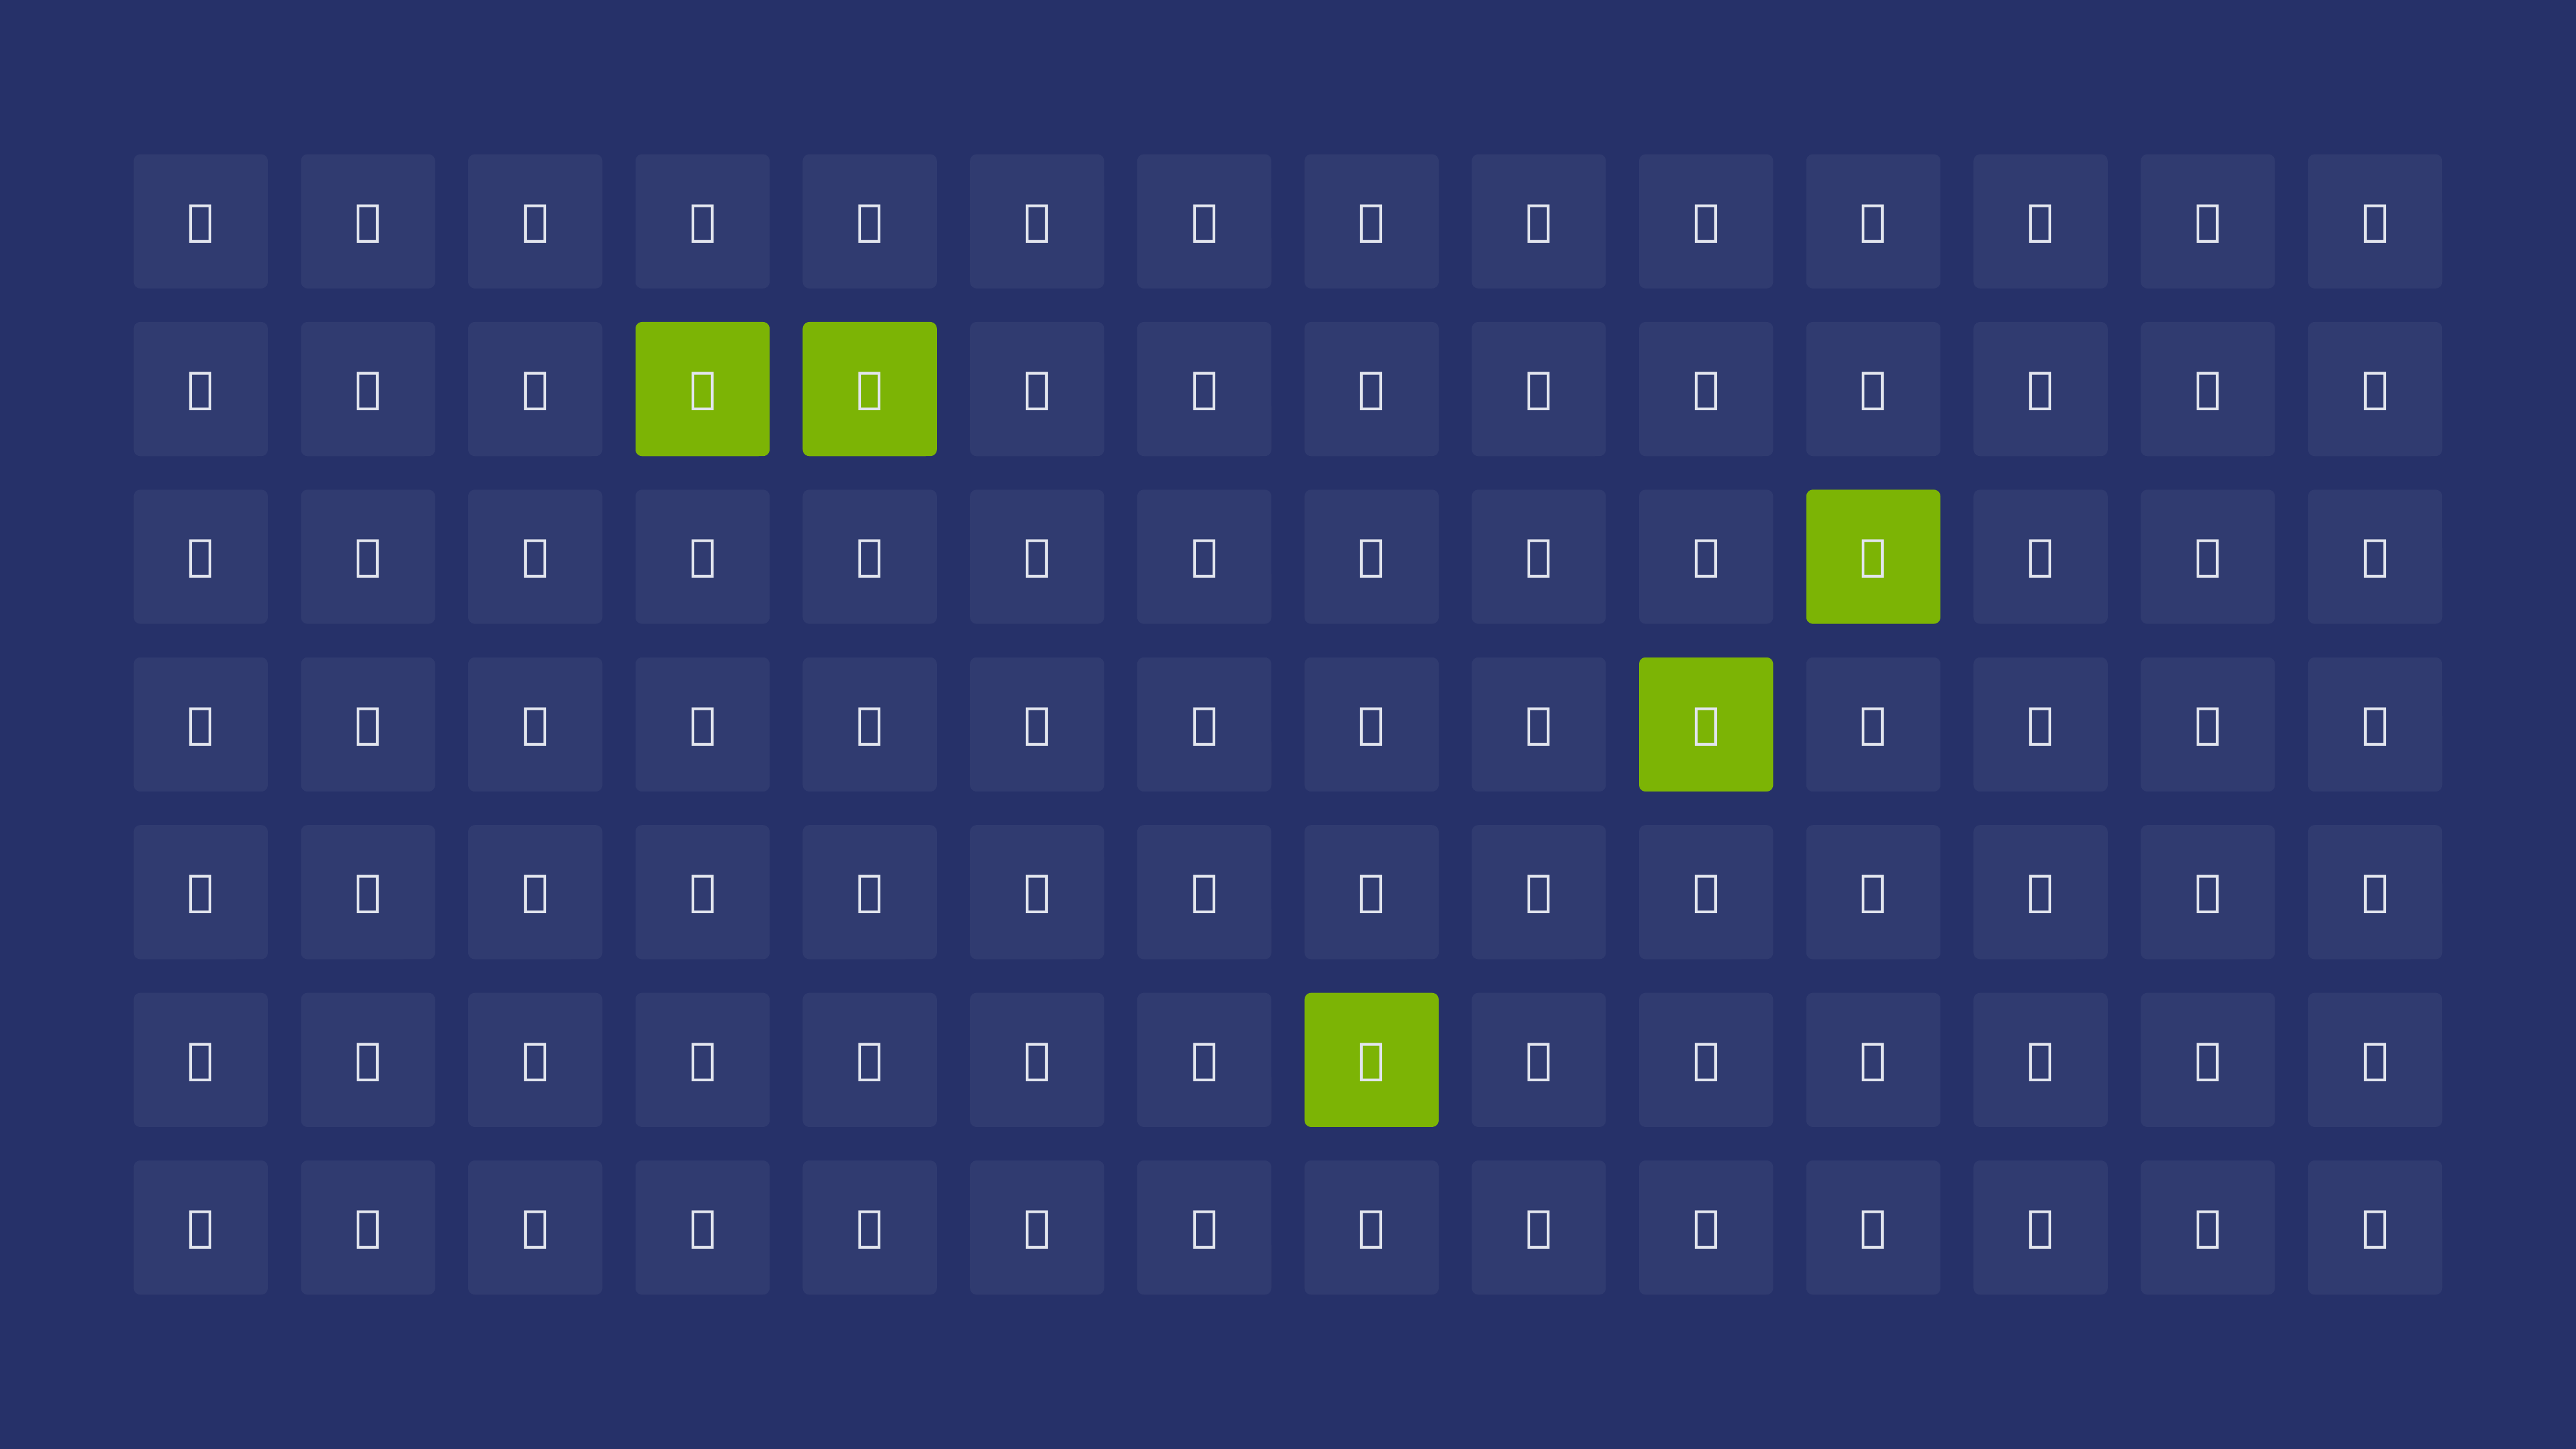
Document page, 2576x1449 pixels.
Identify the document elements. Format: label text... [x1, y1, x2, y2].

text_box [301, 657, 435, 792]
text_box [301, 1160, 435, 1295]
text_box [635, 154, 770, 289]
text_box [1304, 321, 1439, 457]
text_box [635, 1160, 770, 1295]
text_box  [1690, 1195, 1723, 1260]
text_box [1973, 825, 2108, 960]
text_box [635, 657, 770, 792]
text_box  [686, 1027, 719, 1092]
text_box  [1188, 357, 1221, 422]
text_box [635, 489, 770, 624]
text_box  [352, 524, 384, 589]
text_box  [184, 1195, 217, 1260]
text_box  [853, 1195, 886, 1260]
text_box [1639, 992, 1774, 1127]
text_box [2141, 992, 2275, 1127]
text_box  [1355, 189, 1388, 254]
text_box [1639, 825, 1774, 960]
text_box  [686, 1195, 719, 1260]
text_box [2141, 321, 2275, 457]
text_box  [686, 357, 719, 422]
text_box [970, 321, 1104, 457]
text_box [1137, 992, 1272, 1127]
text_box  [1690, 692, 1723, 757]
text_box  [184, 692, 217, 757]
text_box  [2359, 1195, 2392, 1260]
text_box  [2192, 357, 2224, 422]
text_box [635, 992, 770, 1127]
text_box [635, 321, 770, 457]
text_box  [2359, 692, 2392, 757]
text_box [1304, 992, 1439, 1127]
text_box [802, 657, 937, 792]
text_box [2307, 657, 2443, 792]
text_box [133, 992, 268, 1127]
text_box  [352, 1027, 384, 1092]
text_box  [1690, 357, 1723, 422]
text_box  [1857, 860, 1890, 925]
text_box  [352, 189, 384, 254]
text_box  [2024, 1027, 2057, 1092]
text_box  [1690, 860, 1723, 925]
text_box [1639, 1160, 1774, 1295]
text_box [1639, 489, 1774, 624]
text_box [133, 489, 268, 624]
text_box  [2192, 1195, 2224, 1260]
text_box  [519, 524, 552, 589]
text_box  [1522, 524, 1555, 589]
text_box  [184, 357, 217, 422]
text_box [1973, 154, 2108, 289]
text_box  [519, 357, 552, 422]
text_box [1973, 992, 2108, 1127]
text_box  [686, 692, 719, 757]
text_box  [1522, 189, 1555, 254]
text_box [1973, 1160, 2108, 1295]
text_box  [2359, 357, 2392, 422]
text_box [468, 825, 603, 960]
text_box [2307, 489, 2443, 624]
text_box  [2359, 1027, 2392, 1092]
text_box [2307, 825, 2443, 960]
text_box  [2359, 189, 2392, 254]
text_box  [2192, 860, 2224, 925]
text_box  [2192, 692, 2224, 757]
text_box [802, 321, 937, 457]
text_box [802, 489, 937, 624]
text_box [1137, 825, 1272, 960]
text_box  [352, 1195, 384, 1260]
text_box [1806, 657, 1941, 792]
text_box [1472, 321, 1606, 457]
text_box [2307, 154, 2443, 289]
text_box [1304, 825, 1439, 960]
text_box  [1021, 357, 1054, 422]
text_box  [1188, 1027, 1221, 1092]
text_box [970, 825, 1104, 960]
text_box  [853, 692, 886, 757]
text_box  [1188, 189, 1221, 254]
text_box  [352, 860, 384, 925]
text_box [468, 321, 603, 457]
text_box [1137, 321, 1272, 457]
text_box [1806, 489, 1941, 624]
text_box  [1021, 692, 1054, 757]
text_box [1806, 1160, 1941, 1295]
text_box [1806, 321, 1941, 457]
text_box  [2024, 524, 2057, 589]
text_box  [2024, 860, 2057, 925]
text_box  [1522, 1195, 1555, 1260]
text_box [1973, 321, 2108, 457]
text_box  [1188, 524, 1221, 589]
text_box [468, 154, 603, 289]
text_box [970, 1160, 1104, 1295]
text_box  [1021, 860, 1054, 925]
text_box  [1355, 1027, 1388, 1092]
text_box [1472, 992, 1606, 1127]
text_box [1472, 825, 1606, 960]
text_box  [1857, 1027, 1890, 1092]
text_box [2141, 154, 2275, 289]
text_box  [853, 1027, 886, 1092]
text_box [802, 154, 937, 289]
text_box  [1522, 860, 1555, 925]
text_box [1137, 657, 1272, 792]
text_box [2307, 992, 2443, 1127]
text_box  [2359, 524, 2392, 589]
text_box  [1690, 189, 1723, 254]
text_box [2307, 321, 2443, 457]
text_box  [519, 189, 552, 254]
text_box [970, 489, 1104, 624]
text_box [1137, 489, 1272, 624]
text_box  [1522, 1027, 1555, 1092]
text_box  [2024, 692, 2057, 757]
text_box [2141, 489, 2275, 624]
text_box  [1355, 1195, 1388, 1260]
text_box  [184, 524, 217, 589]
text_box  [184, 860, 217, 925]
text_box [1472, 1160, 1606, 1295]
text_box [468, 657, 603, 792]
text_box  [1021, 189, 1054, 254]
text_box [970, 657, 1104, 792]
text_box  [1522, 692, 1555, 757]
text_box [1304, 489, 1439, 624]
text_box [635, 825, 770, 960]
text_box  [853, 357, 886, 422]
text_box [1806, 992, 1941, 1127]
text_box  [1857, 692, 1890, 757]
text_box  [2024, 1195, 2057, 1260]
text_box [1472, 489, 1606, 624]
text_box [468, 489, 603, 624]
text_box [301, 489, 435, 624]
text_box  [519, 1027, 552, 1092]
text_box  [1857, 357, 1890, 422]
text_box  [1690, 524, 1723, 589]
text_box [1137, 154, 1272, 289]
text_box [1472, 154, 1606, 289]
text_box  [2192, 189, 2224, 254]
text_box  [853, 524, 886, 589]
text_box  [1522, 357, 1555, 422]
text_box  [1188, 692, 1221, 757]
text_box  [1021, 1027, 1054, 1092]
text_box [1639, 154, 1774, 289]
text_box  [1355, 692, 1388, 757]
text_box [1973, 657, 2108, 792]
text_box  [2359, 860, 2392, 925]
text_box  [1188, 860, 1221, 925]
text_box [970, 992, 1104, 1127]
text_box  [2024, 357, 2057, 422]
text_box [970, 154, 1104, 289]
text_box  [2192, 524, 2224, 589]
text_box [301, 992, 435, 1127]
text_box [133, 825, 268, 960]
text_box [301, 825, 435, 960]
text_box  [1021, 524, 1054, 589]
text_box  [1857, 189, 1890, 254]
text_box  [686, 189, 719, 254]
text_box  [352, 357, 384, 422]
text_box  [519, 860, 552, 925]
text_box [301, 321, 435, 457]
text_box [1639, 321, 1774, 457]
text_box [2307, 1160, 2443, 1295]
text_box  [686, 860, 719, 925]
text_box  [184, 1027, 217, 1092]
text_box [1806, 154, 1941, 289]
text_box [1304, 154, 1439, 289]
text_box  [686, 524, 719, 589]
text_box [468, 1160, 603, 1295]
text_box  [1188, 1195, 1221, 1260]
text_box [2141, 657, 2275, 792]
text_box  [1857, 1195, 1890, 1260]
text_box [1304, 657, 1439, 792]
text_box  [853, 860, 886, 925]
text_box [2141, 1160, 2275, 1295]
text_box [1806, 825, 1941, 960]
text_box [1137, 1160, 1272, 1295]
text_box  [184, 189, 217, 254]
text_box [2141, 825, 2275, 960]
text_box  [352, 692, 384, 757]
text_box [133, 1160, 268, 1295]
text_box  [1021, 1195, 1054, 1260]
text_box  [2192, 1027, 2224, 1092]
text_box [1639, 657, 1774, 792]
text_box  [2024, 189, 2057, 254]
text_box [468, 992, 603, 1127]
text_box [802, 825, 937, 960]
text_box  [1857, 524, 1890, 589]
text_box [133, 657, 268, 792]
text_box [802, 1160, 937, 1295]
text_box [1304, 1160, 1439, 1295]
text_box [133, 321, 268, 457]
text_box [133, 154, 268, 289]
text_box [1973, 489, 2108, 624]
text_box [1472, 657, 1606, 792]
text_box  [1355, 860, 1388, 925]
text_box [802, 992, 937, 1127]
text_box [301, 154, 435, 289]
text_box  [1690, 1027, 1723, 1092]
text_box  [519, 692, 552, 757]
text_box  [519, 1195, 552, 1260]
text_box  [853, 189, 886, 254]
text_box  [1355, 357, 1388, 422]
text_box  [1355, 524, 1388, 589]
